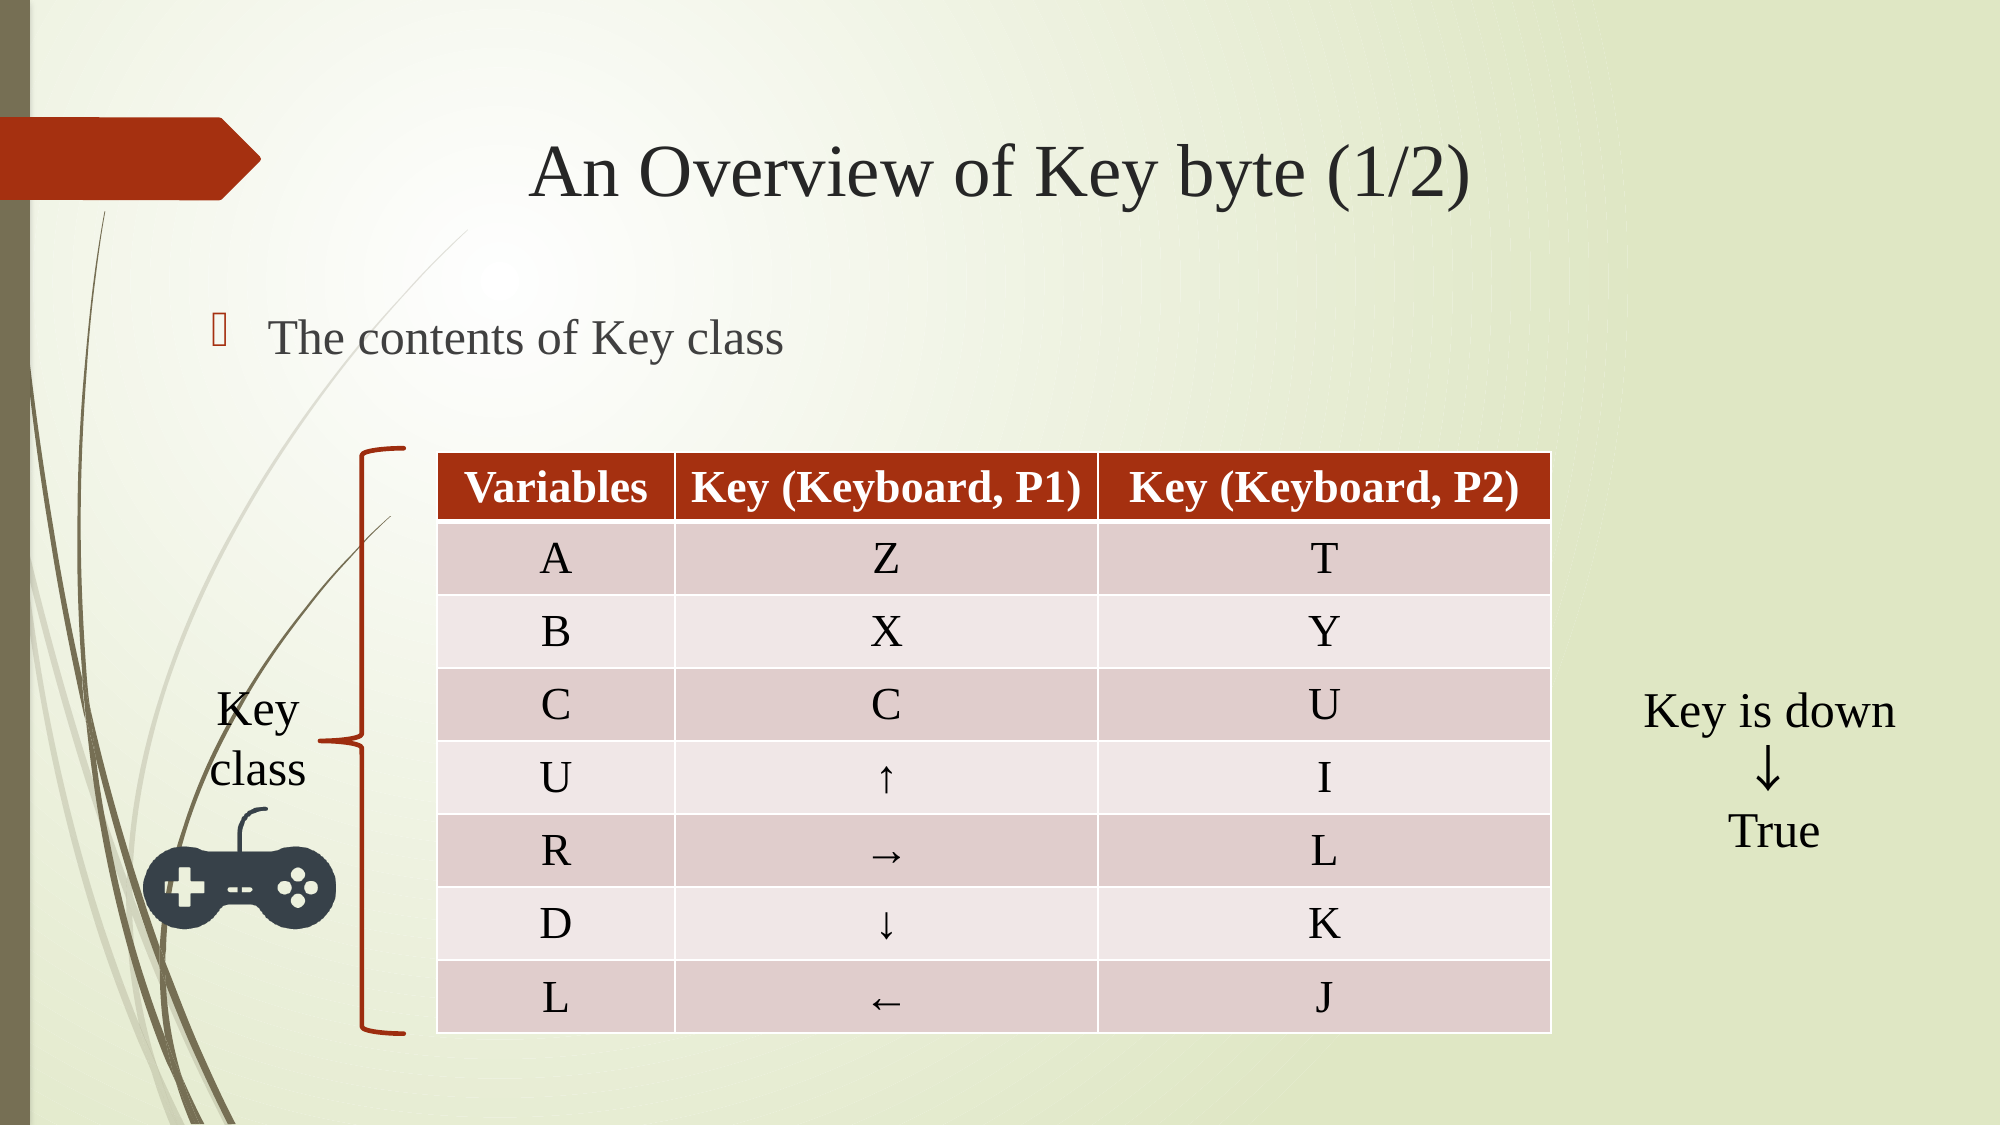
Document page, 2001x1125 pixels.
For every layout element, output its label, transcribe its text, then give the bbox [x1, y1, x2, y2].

table_cell U [1099, 669, 1550, 740]
table_cell → [676, 815, 1097, 886]
table_cell C [438, 669, 674, 740]
table_cell ← [676, 961, 1097, 1032]
table_cell Z [676, 524, 1097, 594]
table_header Key (Keyboard, P2) [1099, 453, 1550, 519]
table_cell R [438, 815, 674, 886]
picture [143, 771, 336, 964]
list The contents of Key class [196, 174, 1969, 1104]
table_cell L [438, 961, 674, 1032]
table_cell D [438, 888, 674, 959]
text_box Key class [171, 668, 345, 804]
table_cell X [676, 596, 1097, 667]
table_cell A [438, 524, 674, 594]
table_cell U [438, 742, 674, 813]
table_cell B [438, 596, 674, 667]
table_cell L [1099, 815, 1550, 886]
table_header Variables [438, 453, 674, 519]
table_cell C [676, 669, 1097, 740]
table_cell ↑ [676, 742, 1097, 813]
table_header Key (Keyboard, P1) [676, 453, 1097, 519]
table_cell J [1099, 961, 1550, 1032]
table_cell Y [1099, 596, 1550, 667]
table_cell I [1099, 742, 1550, 813]
table_cell T [1099, 524, 1550, 594]
title An Overview of Key byte (1/2) [0, 113, 2000, 324]
text_box Key is down ↓ True [1628, 670, 1922, 866]
table_cell K [1099, 888, 1550, 959]
table_cell ↓ [676, 888, 1097, 959]
text_box [319, 447, 405, 1035]
